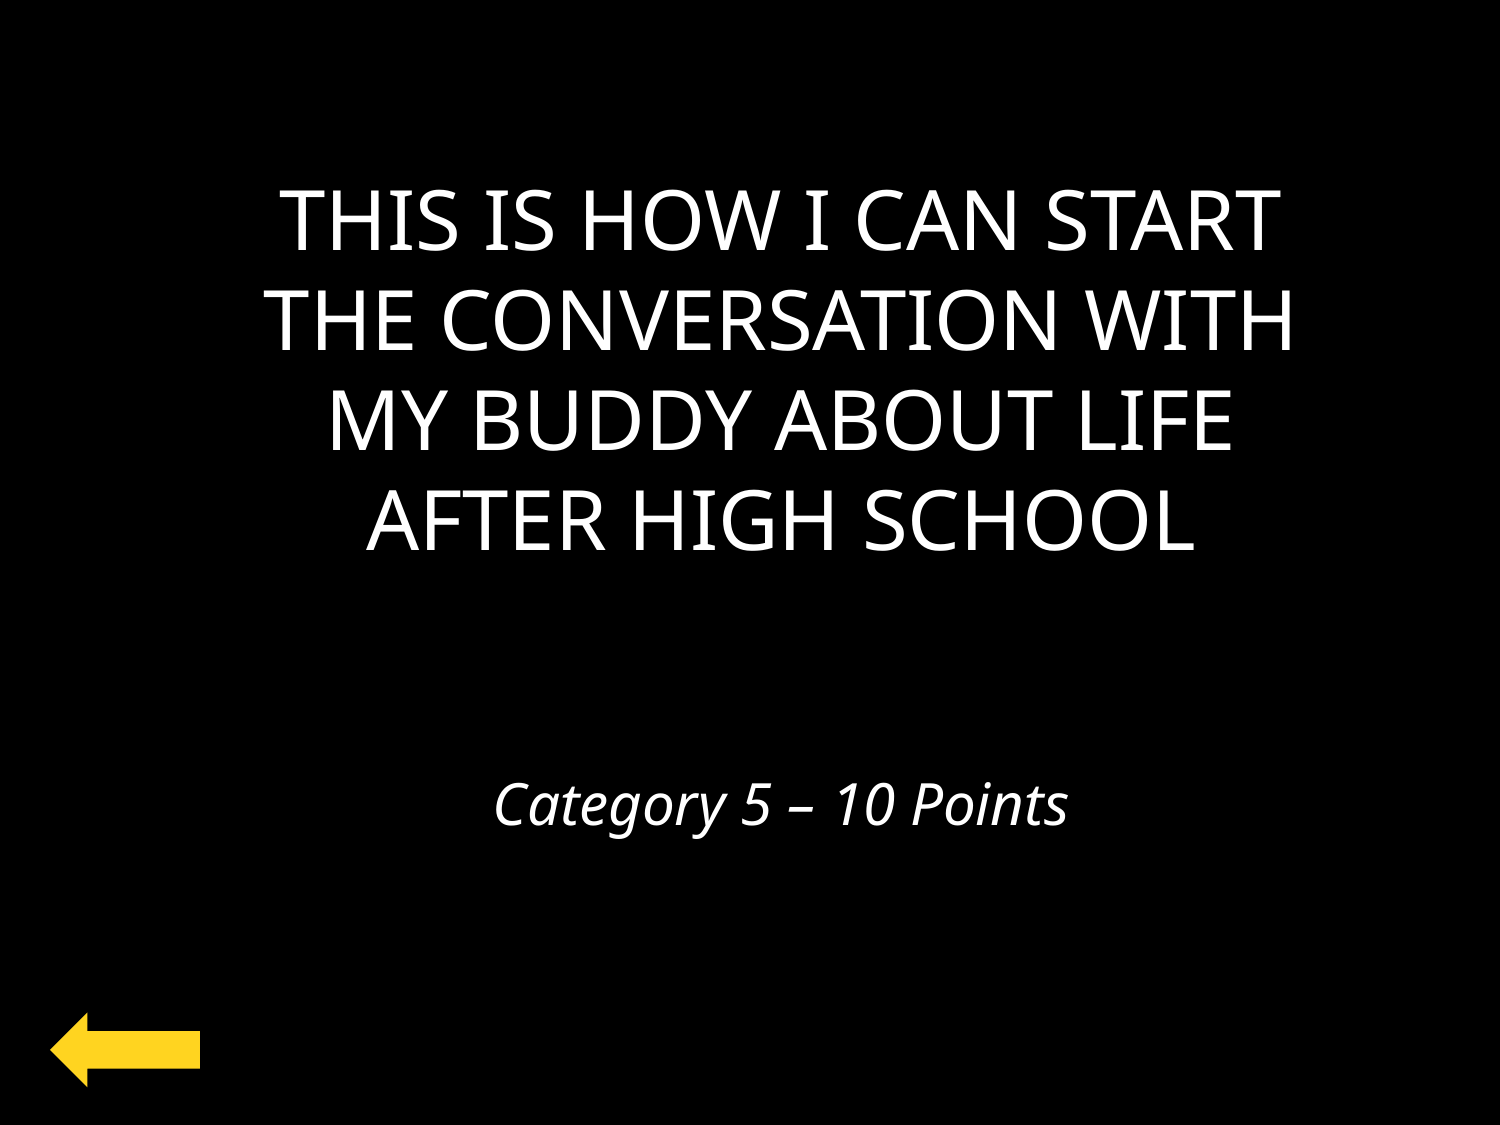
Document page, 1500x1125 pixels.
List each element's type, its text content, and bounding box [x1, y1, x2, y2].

text_box THIS IS HOW I CAN START THE CONVERSATION WITH MY BUDDY ABOUT LIFE AFTER HIGH SCHOOL Category 5 – 10 Points [224, 60, 1338, 845]
text_box [49, 1012, 200, 1088]
